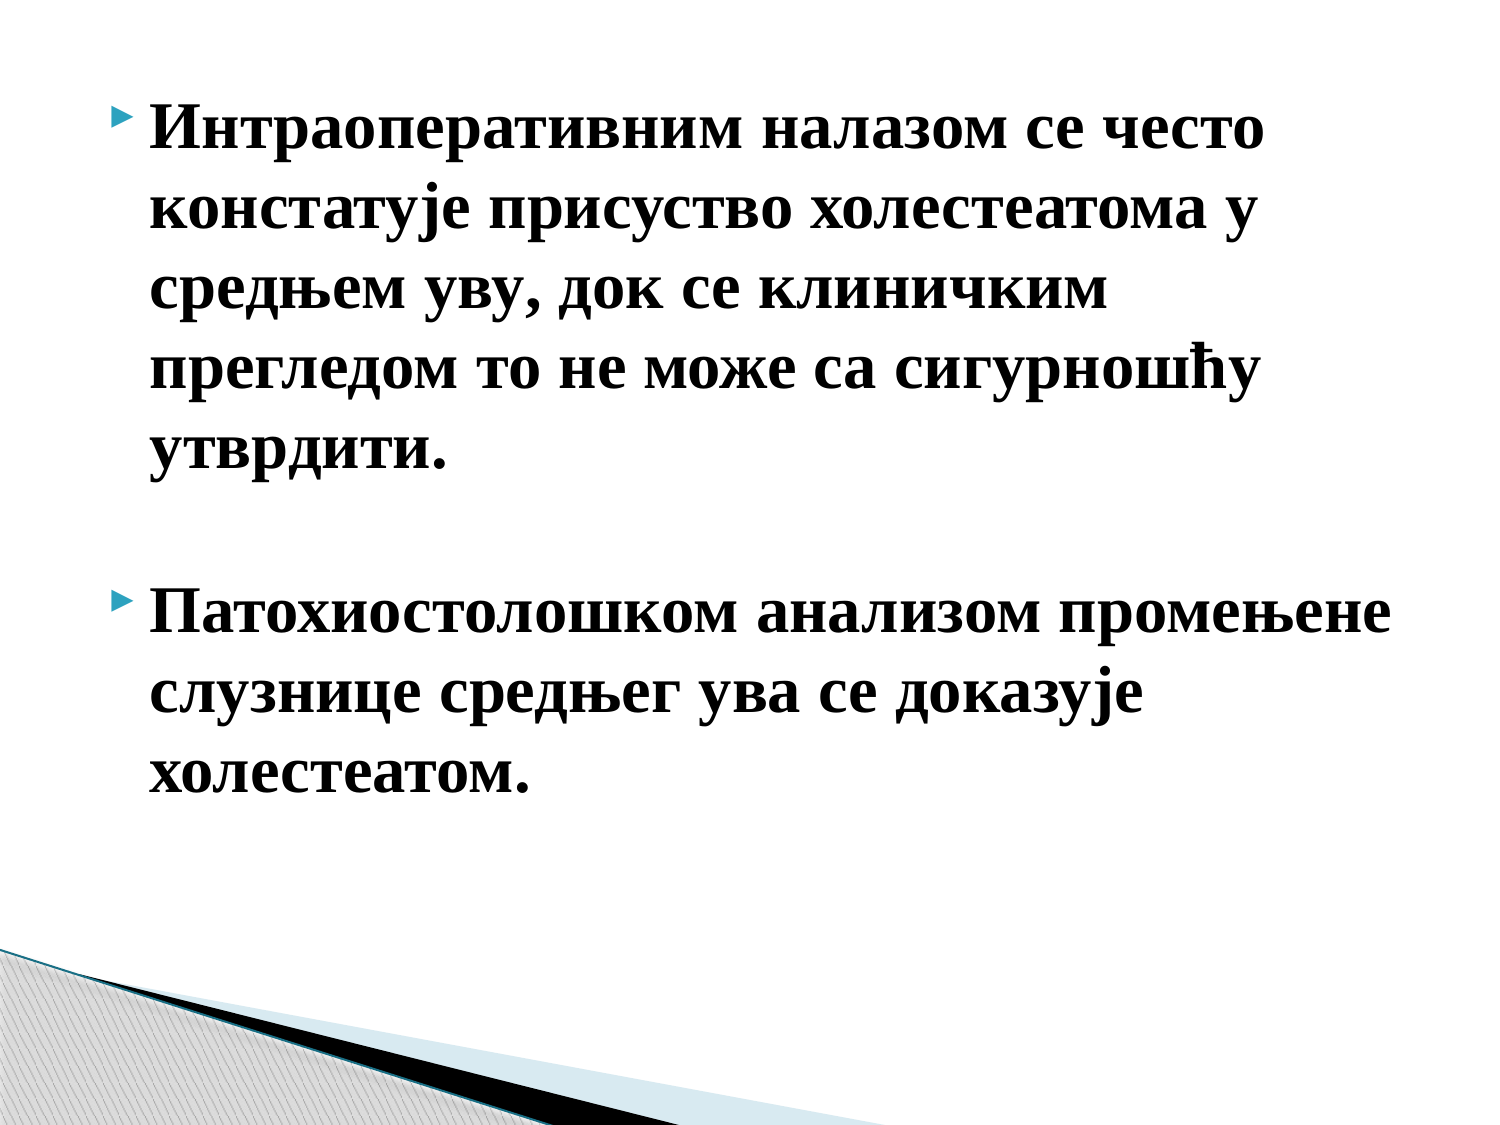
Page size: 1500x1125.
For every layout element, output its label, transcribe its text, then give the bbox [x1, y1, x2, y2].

list Интраоперативним налазом се често констатује присуство холестеатома у средњем уву, док се клиничким прегледом то не може са сигурношћу утврдити. Патохиостолошком анализом промењене слузнице средњег ува се доказује холестеатом. [75, 75, 1425, 1000]
